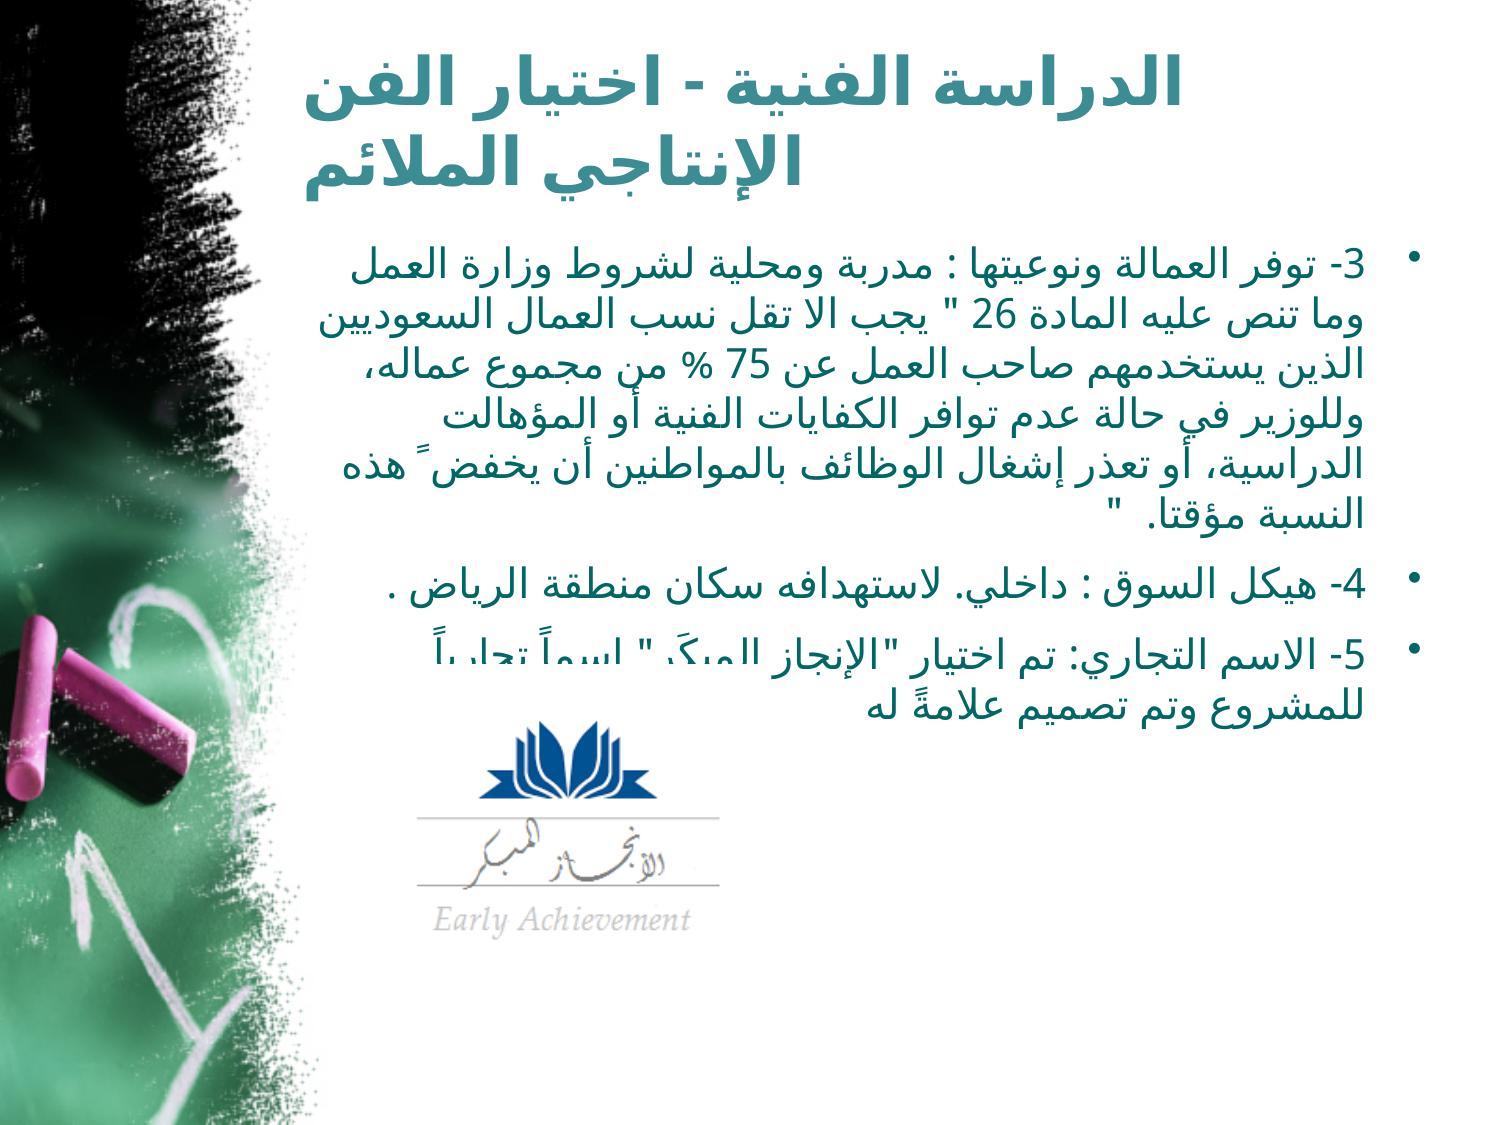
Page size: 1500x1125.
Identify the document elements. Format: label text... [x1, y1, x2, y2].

text_box 3- توفر العمالة ونوعيتها : مدربة ومحلية لشروط وزارة العمل وما تنص عليه المادة 26 " يجب الا تقل نسب العمال السعوديين الذين يستخدمهم صاحب العمل عن 75 % من مجموع عماله، وللوزير في حالة عدم توافر الكفايات الفنية أو المؤهالت الدراسية، أو تعذر إشغال الوظائف بالمواطنين أن يخفض ً هذه النسبة مؤقتا. " 4- هيكل السوق : داخلي. لاستهدافه سكان منطقة الرياض . 5- الاسم التجاري: تم اختيار "الإنجاز المبكَر" اسماً تجارياً للمشروع وتم تصميم علامةً له [287, 228, 1438, 979]
title الدراسة الفنية - اختيار الفن الإنتاجي الملائم [287, 50, 1438, 188]
picture [0, 0, 1500, 1125]
